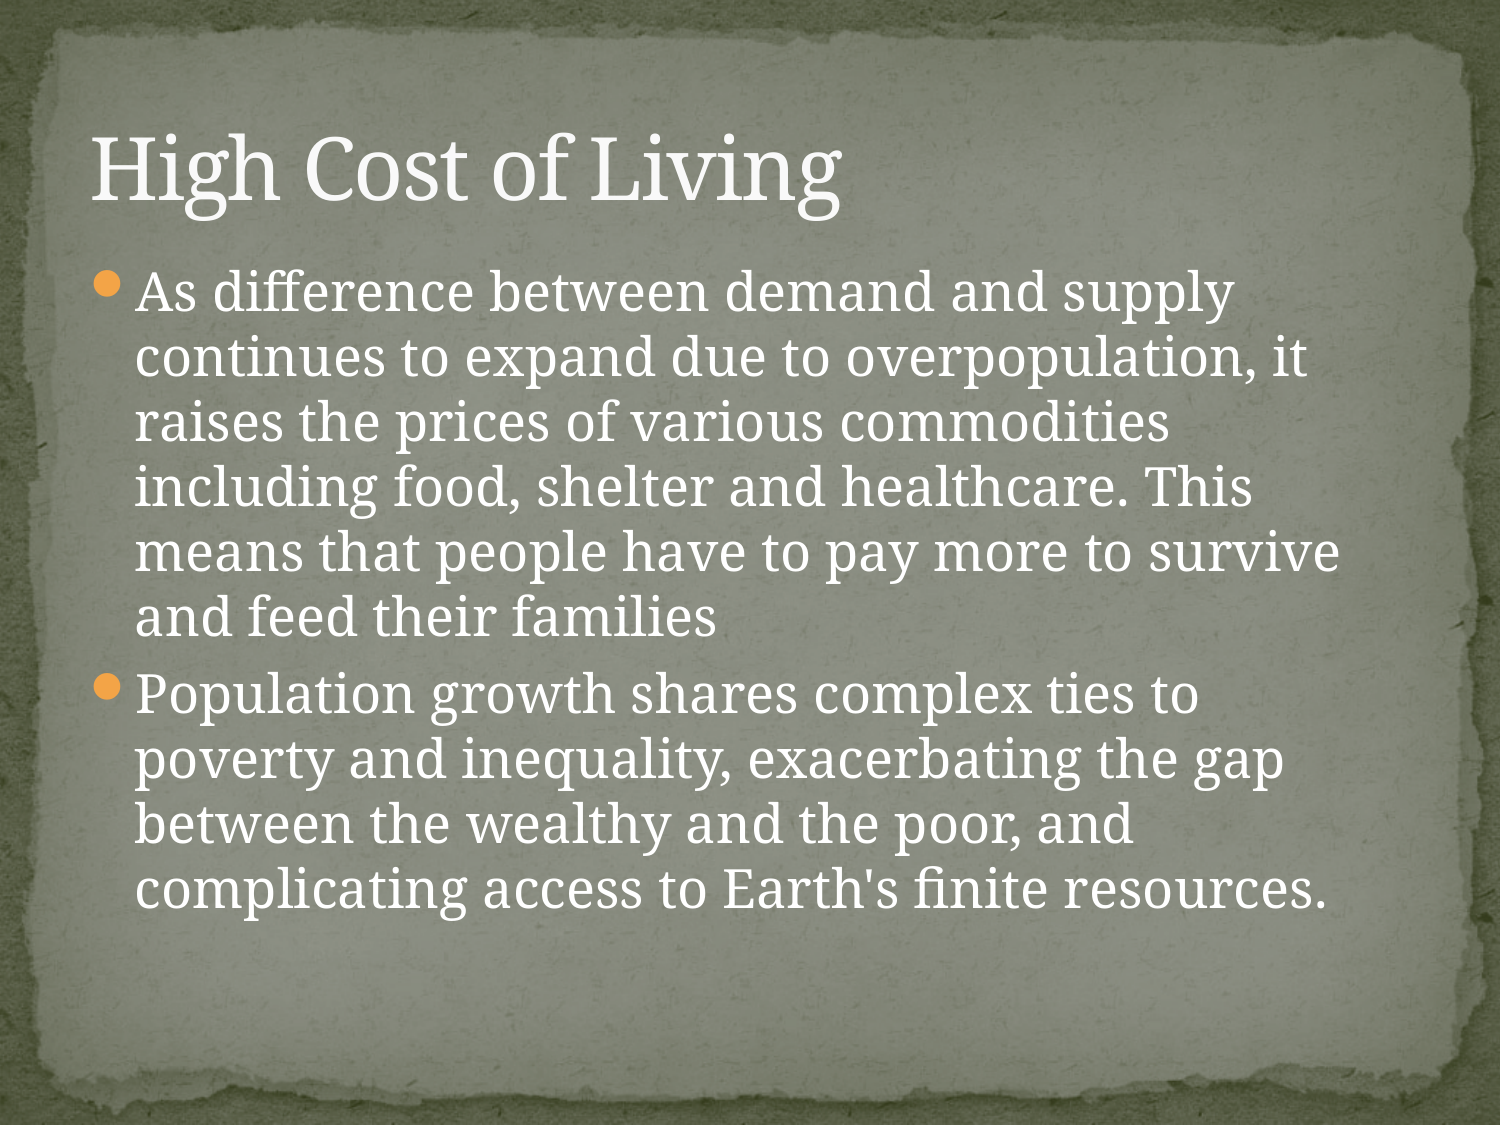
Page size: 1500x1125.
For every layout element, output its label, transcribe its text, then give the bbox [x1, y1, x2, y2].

list As difference between demand and supply continues to expand due to overpopulation, it raises the prices of various commodities including food, shelter and healthcare. This means that people have to pay more to survive and feed their families Population growth shares complex ties to poverty and inequality, exacerbating the gap between the wealthy and the poor, and complicating access to Earth's finite resources. [75, 249, 1425, 1000]
title High Cost of Living [74, 24, 1425, 225]
